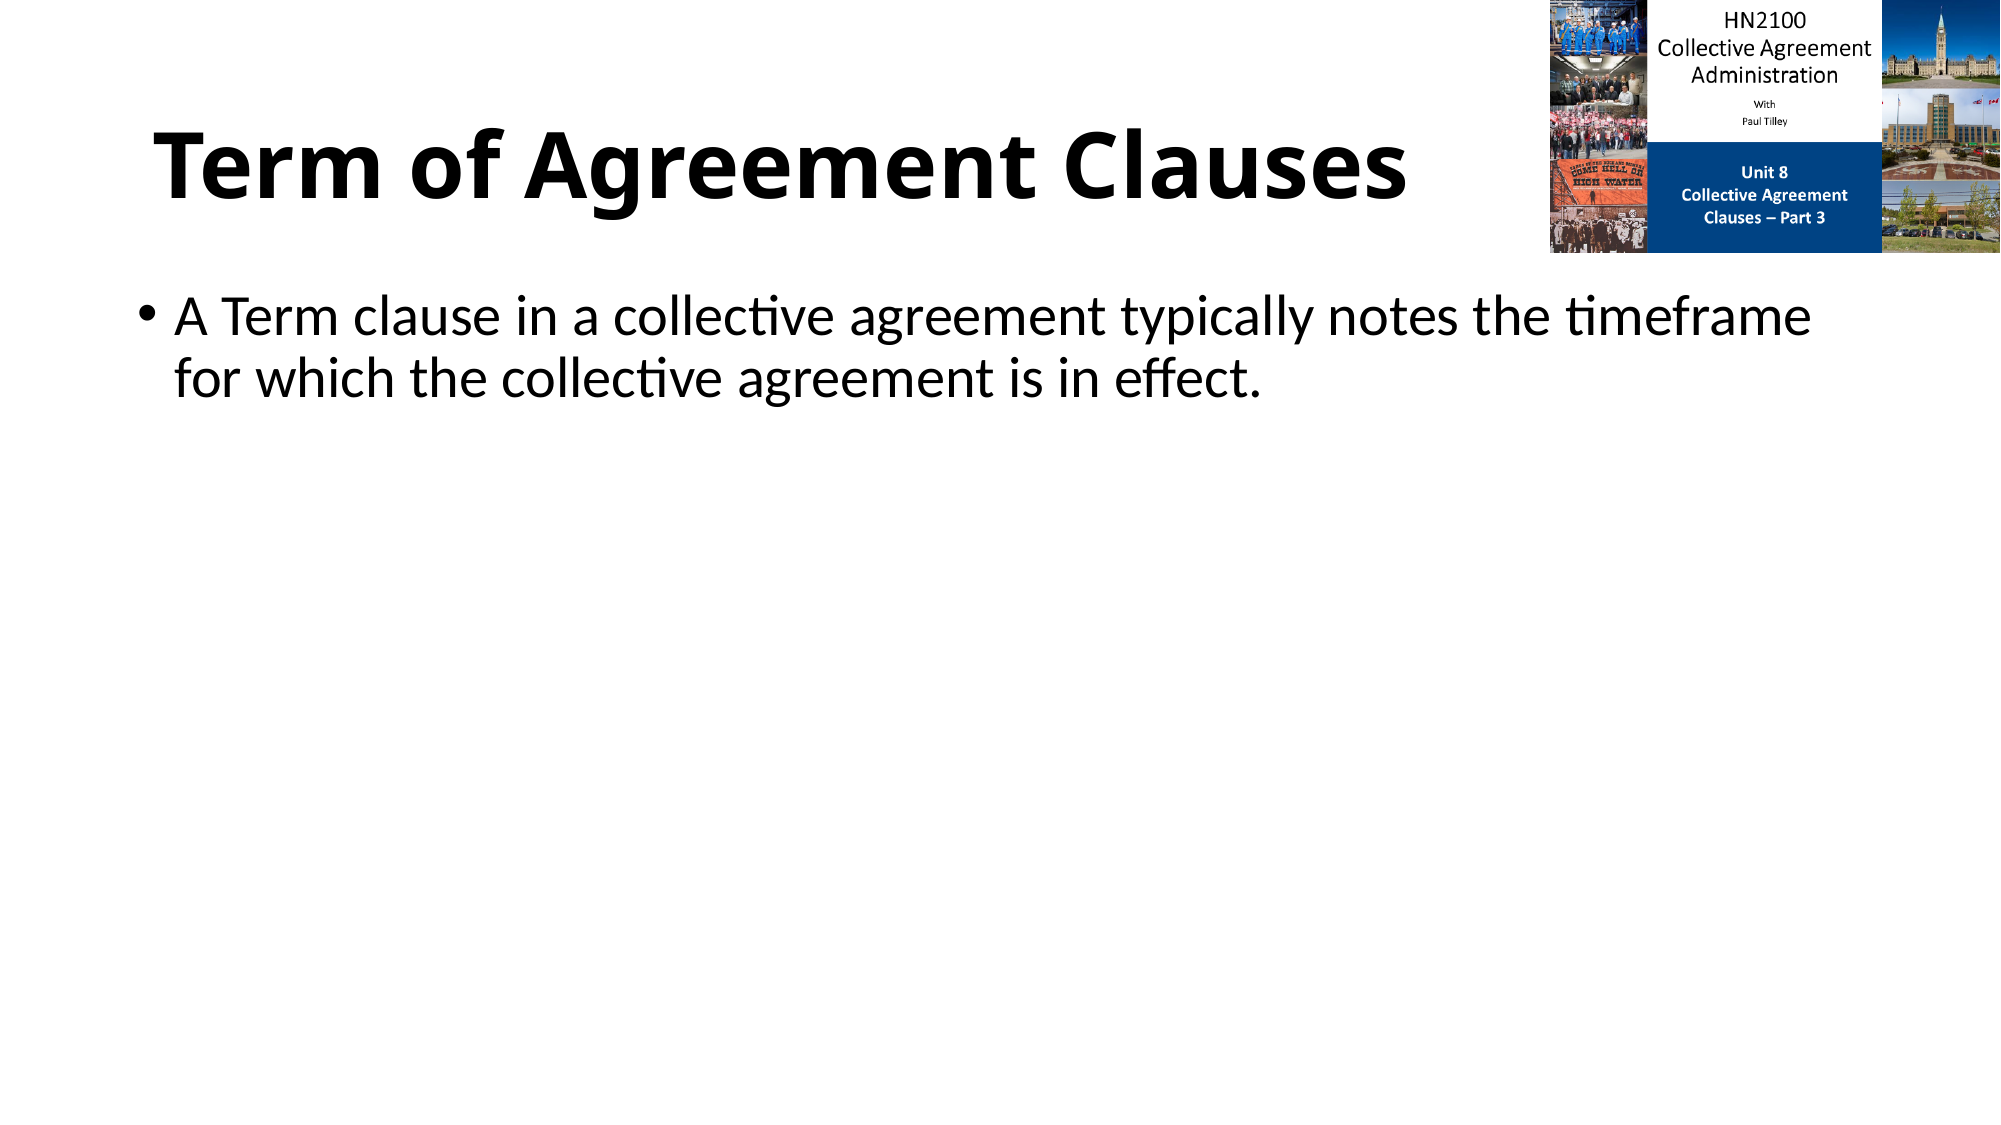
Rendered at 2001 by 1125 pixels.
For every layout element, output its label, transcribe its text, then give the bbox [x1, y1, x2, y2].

list A Term clause in a collective agreement typically notes the timeframe for which the collective agreement is in effect. [122, 277, 1848, 992]
title Term of Agreement Clauses [137, 59, 1863, 278]
picture [1550, 0, 2000, 253]
